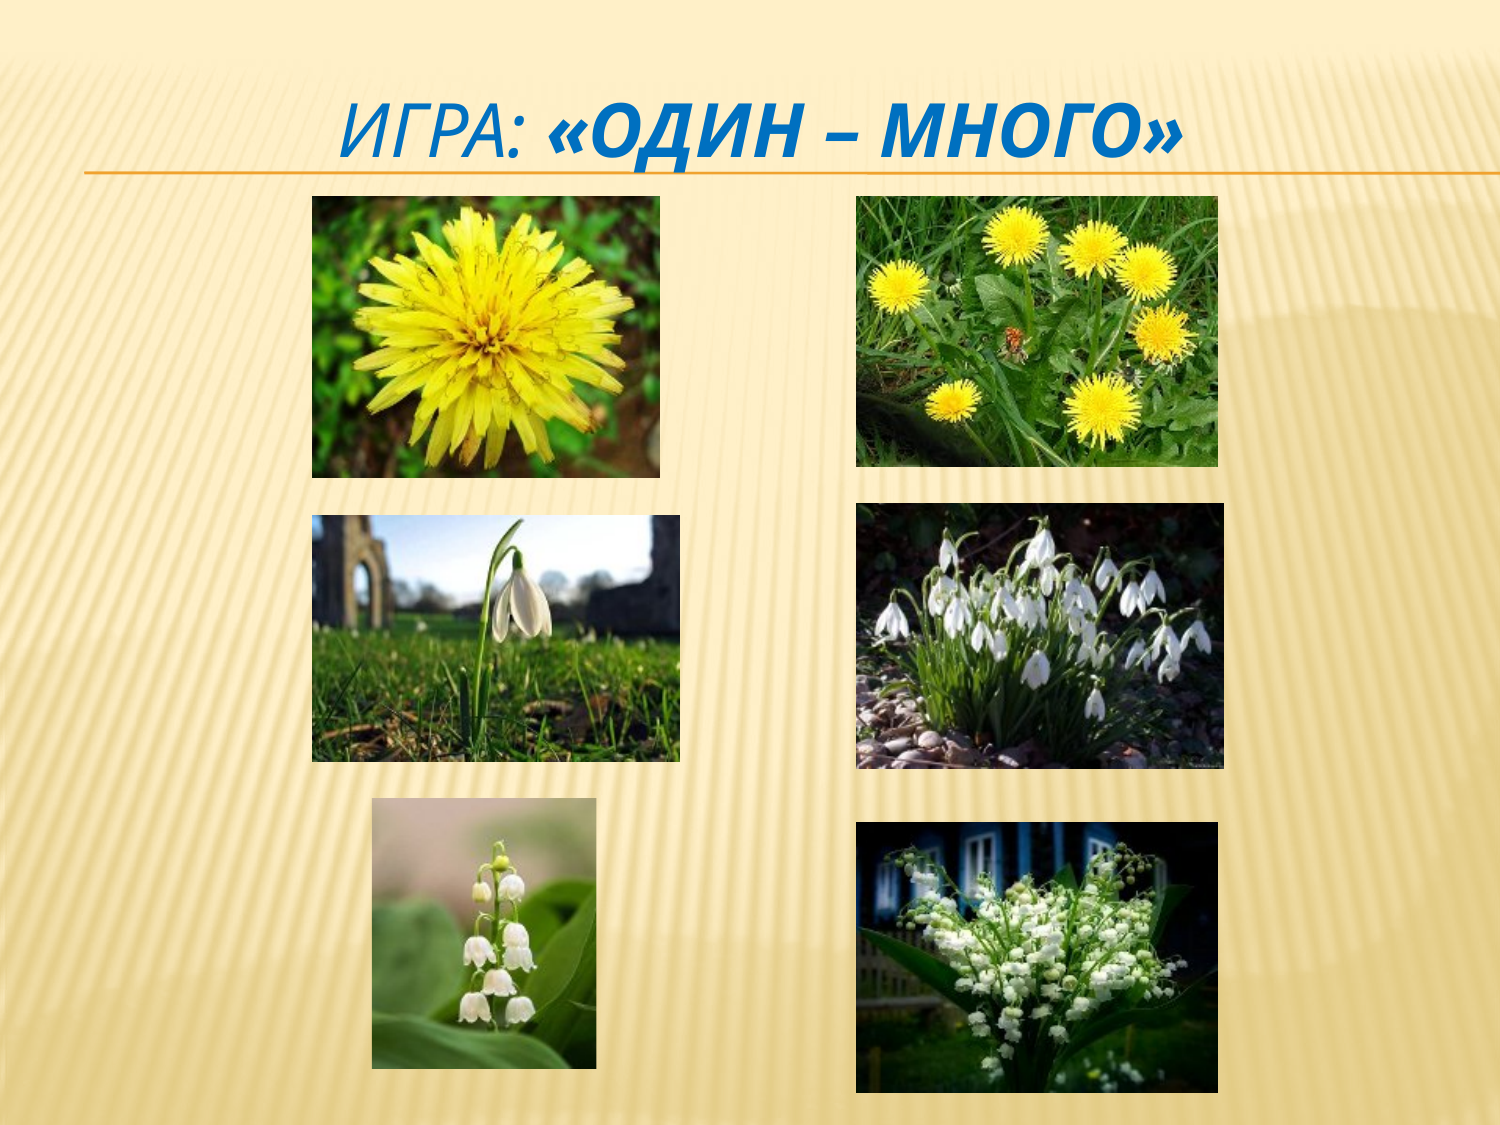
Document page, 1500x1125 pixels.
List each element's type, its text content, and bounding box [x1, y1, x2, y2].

picture [312, 514, 680, 763]
picture [855, 195, 1218, 467]
picture [855, 822, 1218, 1093]
picture [855, 503, 1224, 770]
picture [371, 798, 597, 1070]
picture [312, 195, 661, 478]
title Игра: «Один – много» [49, 42, 1475, 213]
